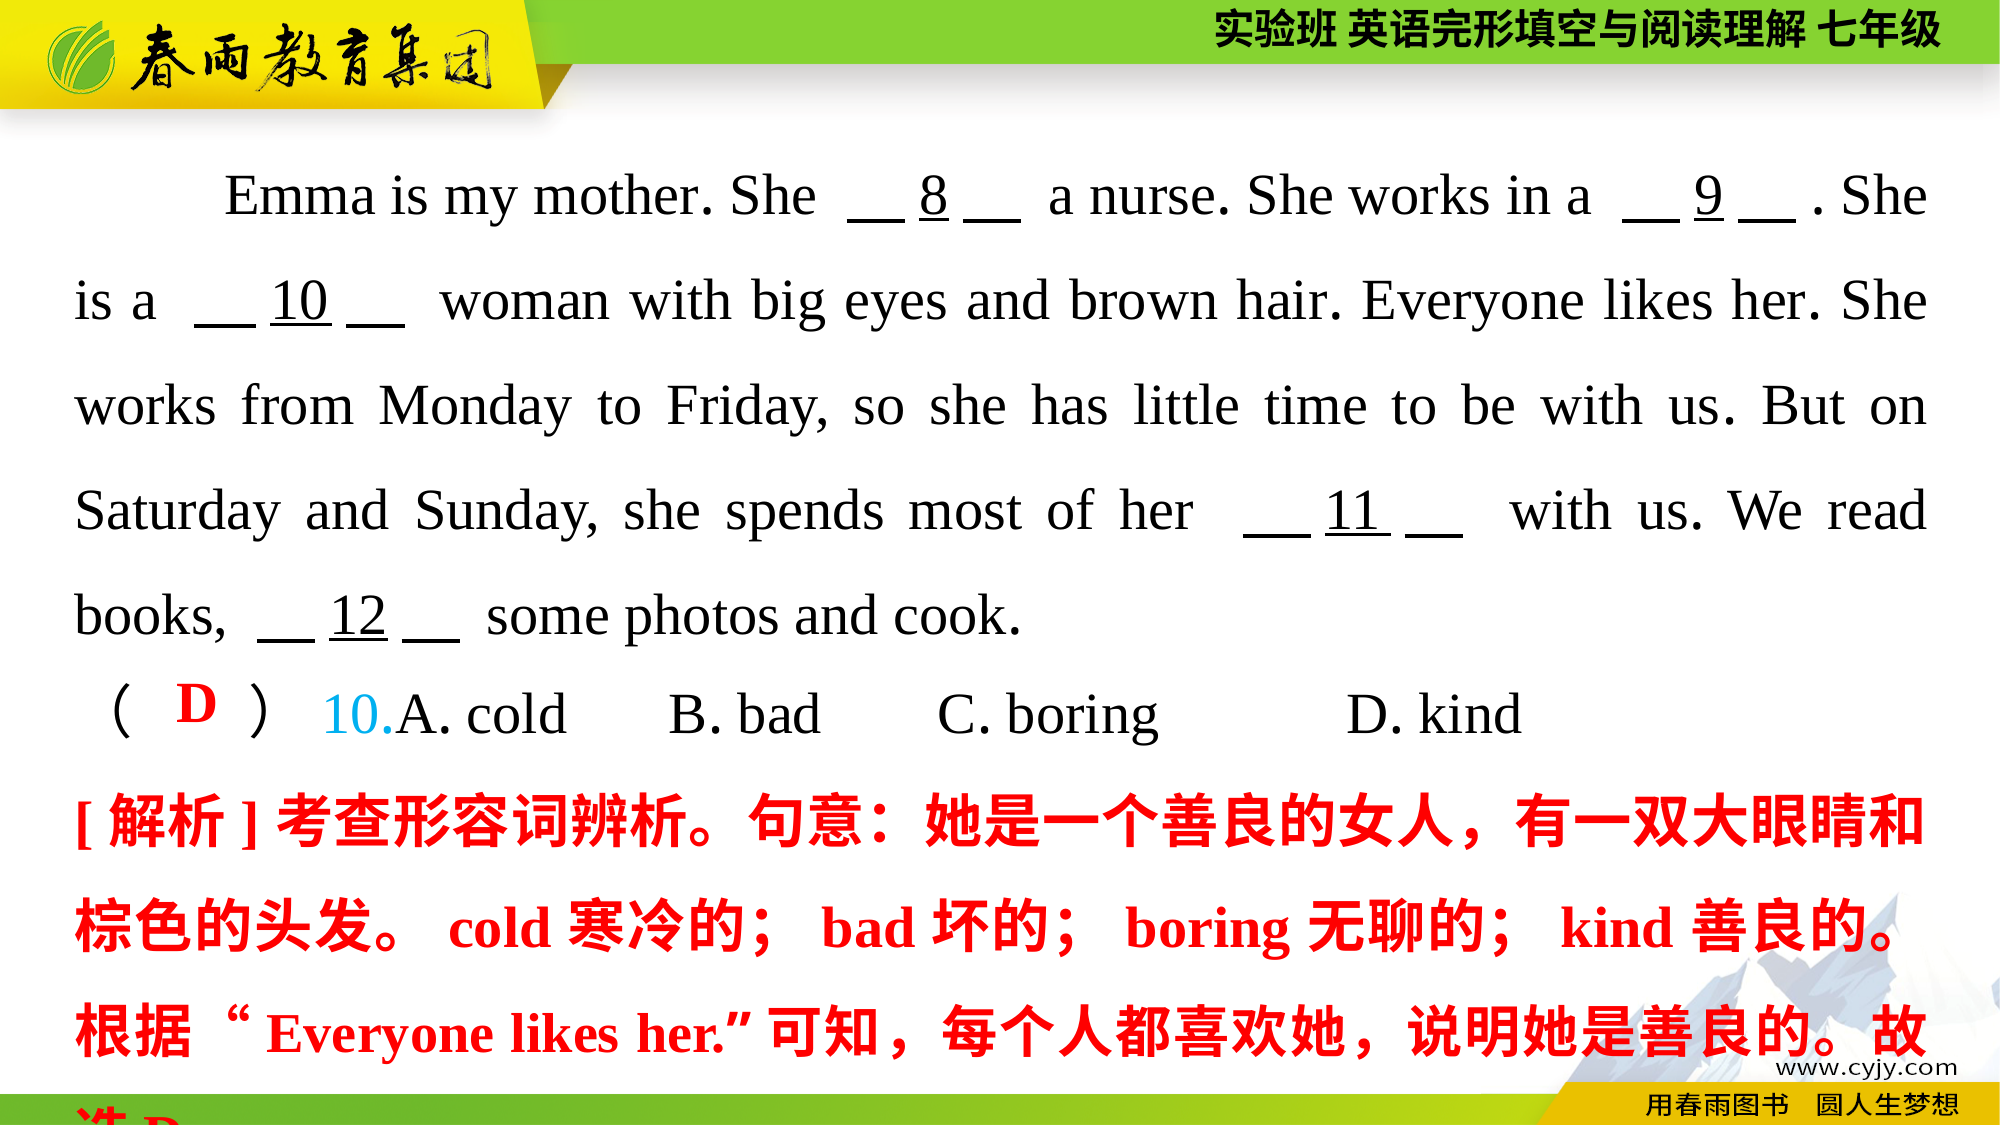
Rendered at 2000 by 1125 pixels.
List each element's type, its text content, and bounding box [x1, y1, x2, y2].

text_box D [161, 656, 234, 741]
text_box （ ）10.A. cold B. bad C. boring D. kind [59, 632, 1944, 742]
list Emma is my mother. She 8 a nurse. She works in a 9 . She is a 10 woman with big eyes and brown hair. Everyone likes her. She works from Monday to Friday, so she has little time to be with us. But on Saturday and Sunday, she spends most of her 11 with us. We read books, 12 some photos and cook. [59, 113, 1944, 632]
picture [0, 0, 2000, 1125]
text_box [解析]考查形容词辨析。句意：她是一个善良的女人，有一双大眼睛和棕色的头发。cold寒冷的；bad坏的；boring无聊的；kind善良的。根据“Everyone likes her.”可知，每个人都喜欢她，说明她是善良的。故选D。 [59, 742, 1944, 1125]
